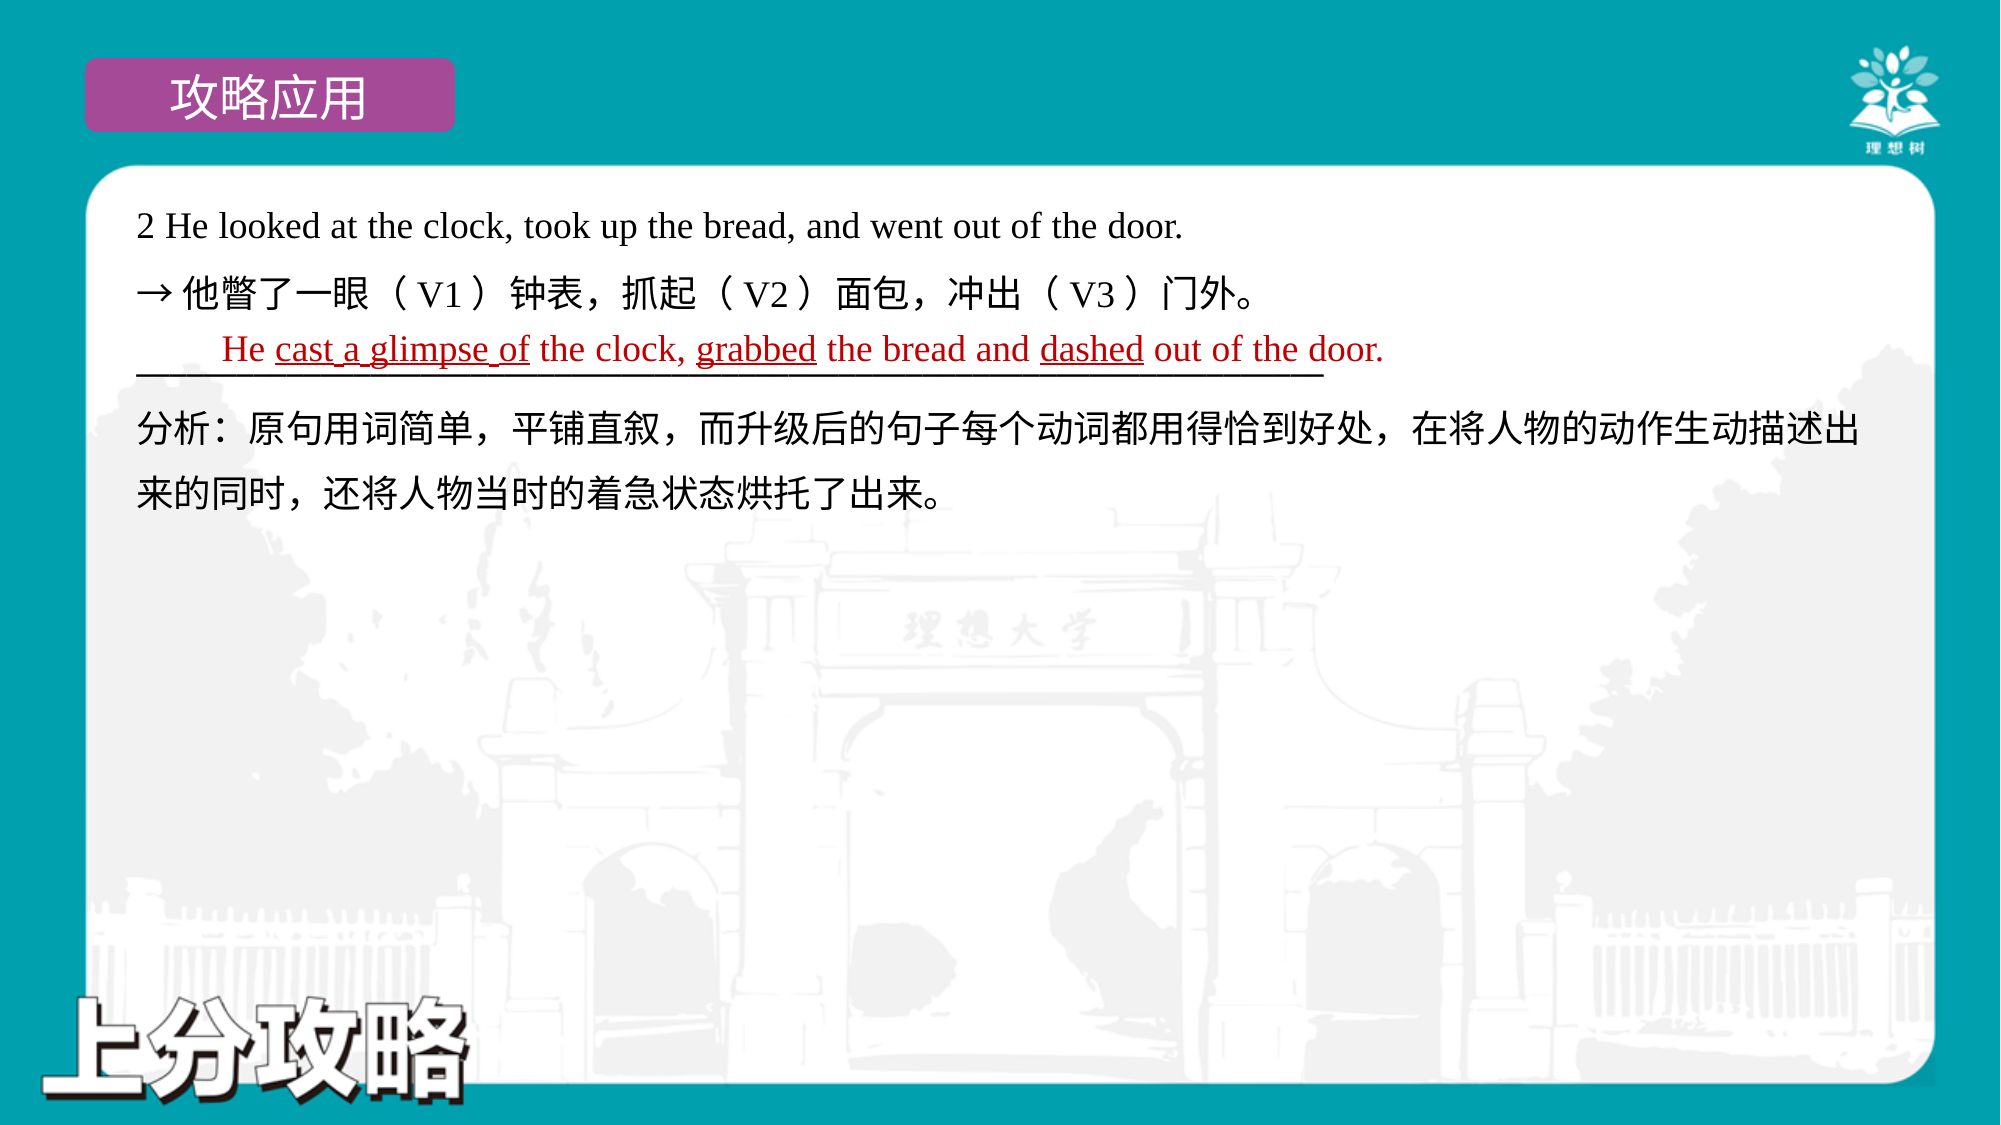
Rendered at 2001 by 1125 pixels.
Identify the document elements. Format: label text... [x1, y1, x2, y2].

picture [0, 0, 2000, 1125]
text_box He cast a glimpse of the clock, grabbed the bread and dashed out of the door. [141, 304, 1465, 362]
text_box 2 He looked at the clock, took up the bread, and went out of the door. →他瞥了一眼（V1）钟表，抓起（V2）面包，冲出（V3）门外。 _______________________________________________________________________ [136, 177, 1865, 373]
text_box 分析：原句用词简单，平铺直叙，而升级后的句子每个动词都用得恰到好处，在将人物的动作生动描述出 来的同时，还将人物当时的着急状态烘托了出来。 [136, 381, 1865, 508]
